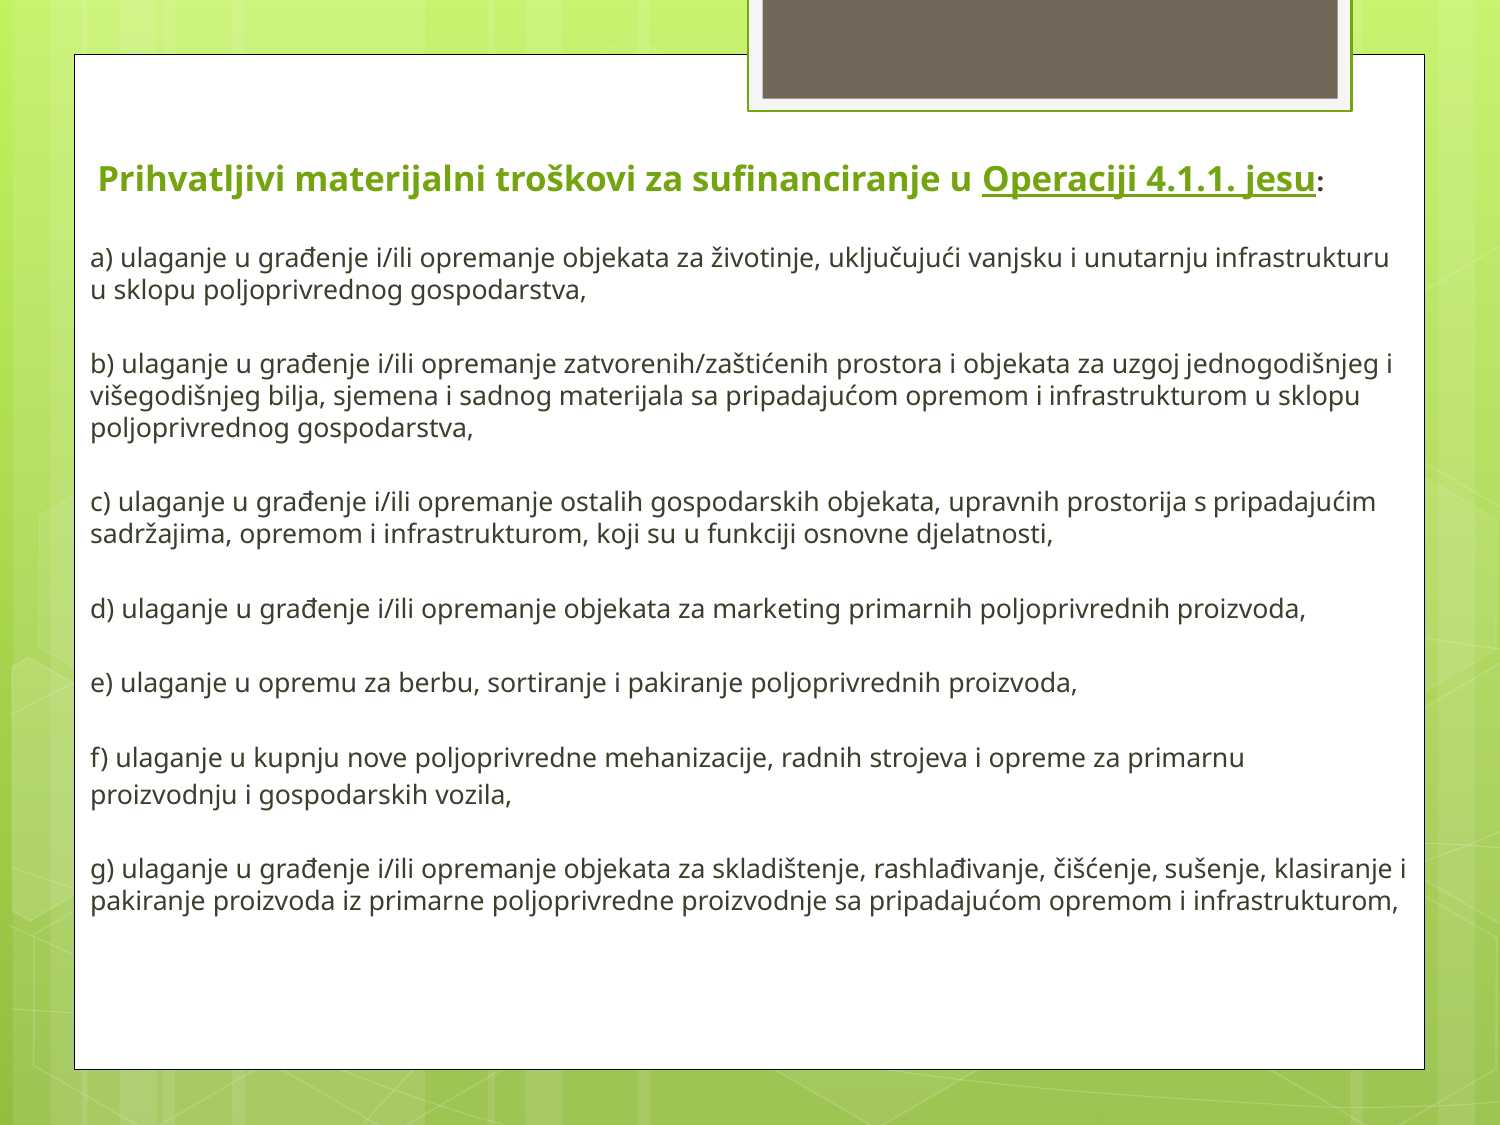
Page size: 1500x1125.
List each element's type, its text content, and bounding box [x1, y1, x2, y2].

list Prihvatljivi materijalni troškovi za sufinanciranje u Operaciji 4.1.1. jesu: a) ulaganje u građenje i/ili opremanje objekata za životinje, uključujući vanjsku i unutarnju infrastrukturu u sklopu poljoprivrednog gospodarstva, b) ulaganje u građenje i/ili opremanje zatvorenih/zaštićenih prostora i objekata za uzgoj jednogodišnjeg i višegodišnjeg bilja, sjemena i sadnog materijala sa pripadajućom opremom i infrastrukturom u sklopu poljoprivrednog gospodarstva, c) ulaganje u građenje i/ili opremanje ostalih gospodarskih objekata, upravnih prostorija s pripadajućim sadržajima, opremom i infrastrukturom, koji su u funkciji osnovne djelatnosti, d) ulaganje u građenje i/ili opremanje objekata za marketing primarnih poljoprivrednih proizvoda, e) ulaganje u opremu za berbu, sortiranje i pakiranje poljoprivrednih proizvoda, f) ulaganje u kupnju nove poljoprivredne mehanizacije, radnih strojeva i opreme za primarnu proizvodnju i gospodarskih vozila, g) ulaganje u građenje i/ili opremanje objekata za skladištenje, rashlađivanje, čišćenje, sušenje, klasiranje i pakiranje proizvoda iz primarne poljoprivredne proizvodnje sa pripadajućom opremom i infrastrukturom, [64, 149, 1424, 988]
